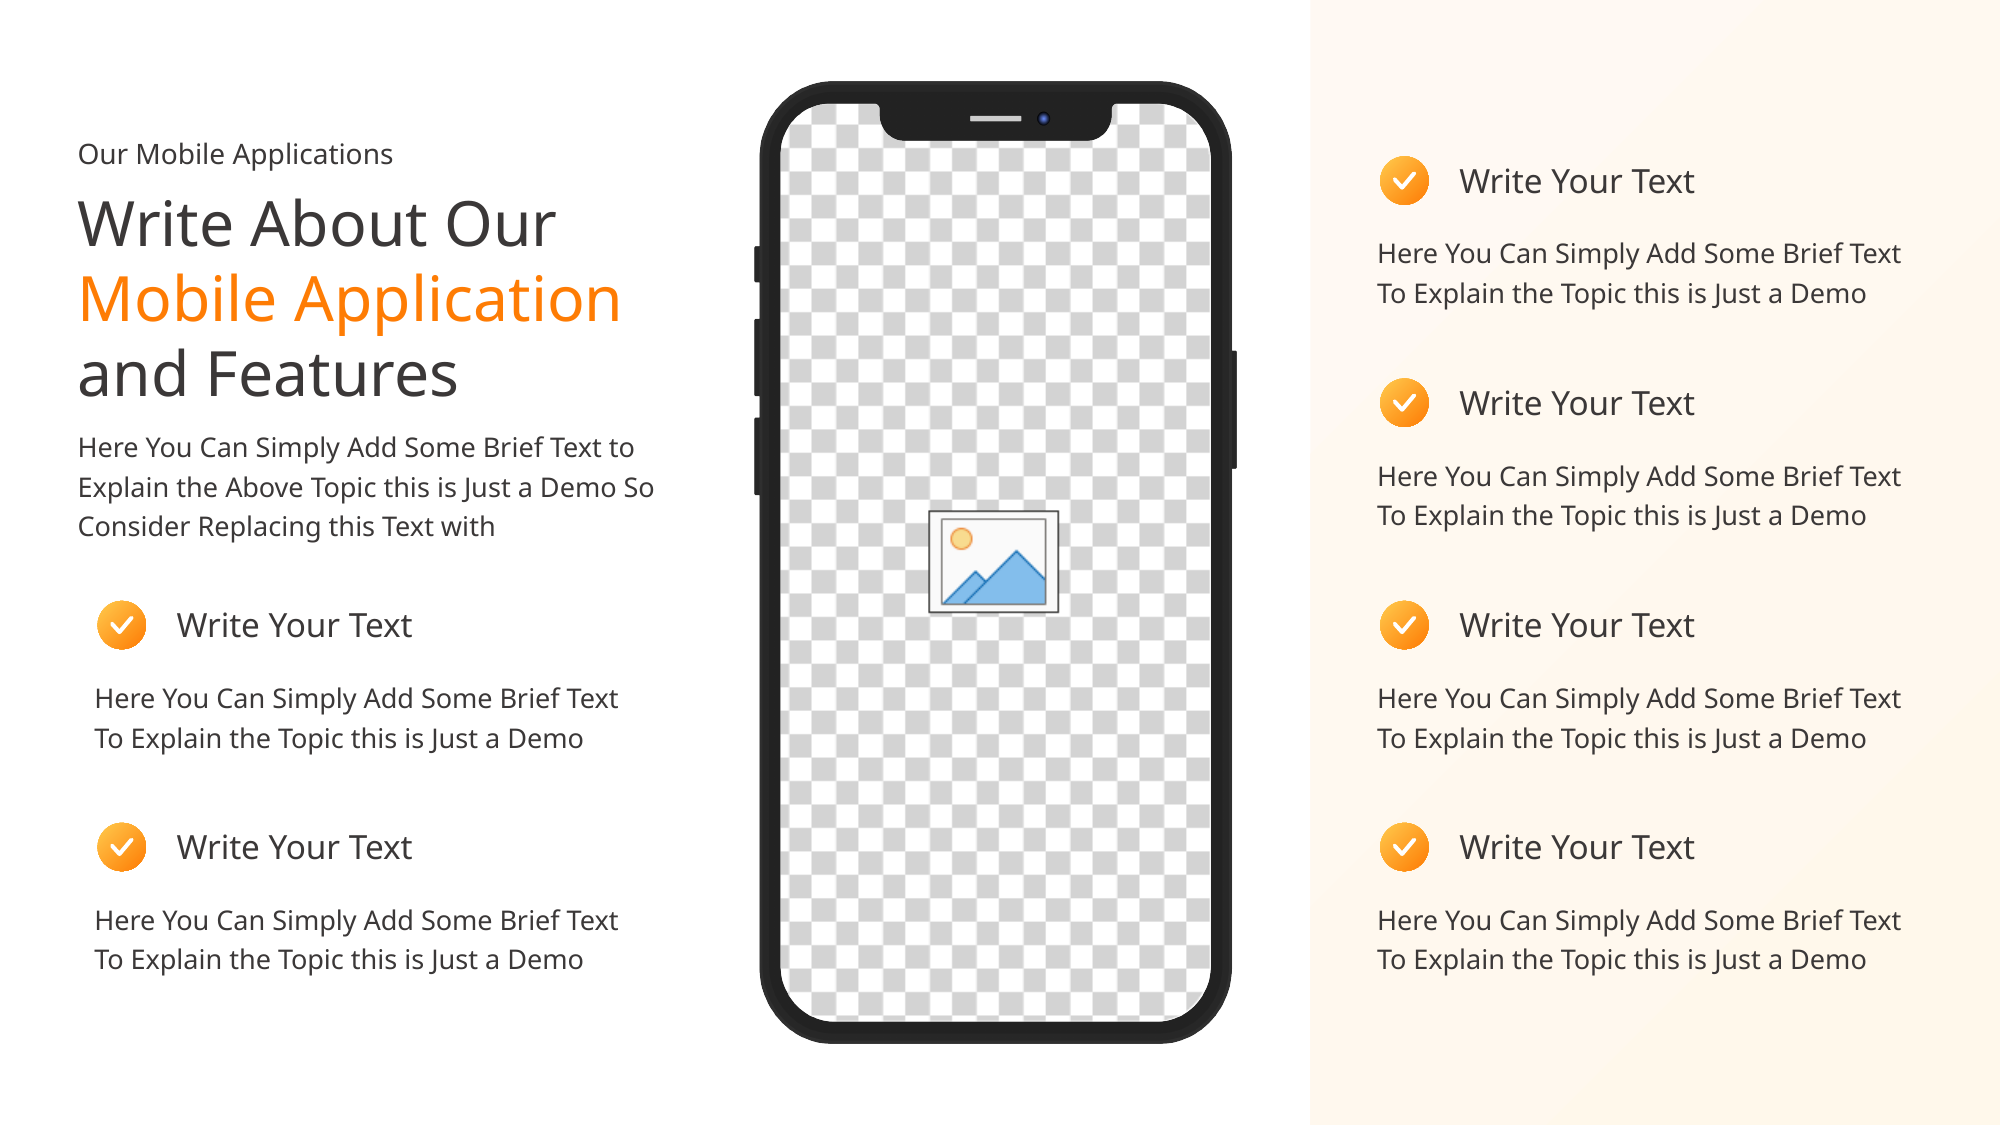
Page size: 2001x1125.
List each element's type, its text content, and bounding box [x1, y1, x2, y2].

text_box [1310, 0, 2000, 1125]
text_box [79, 597, 703, 759]
picture [753, 81, 1237, 1044]
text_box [1362, 374, 1985, 537]
text_box Here You Can Simply Add Some Brief Text to Explain the Above Topic this is Just a Demo So Consider Replacing this Text with [62, 416, 733, 550]
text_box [79, 819, 703, 981]
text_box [1362, 819, 1985, 981]
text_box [1362, 597, 1985, 759]
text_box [1362, 152, 1985, 315]
text_box Our Mobile Applications [62, 129, 733, 176]
text_box Write About Our Mobile Application and Features [62, 176, 733, 416]
